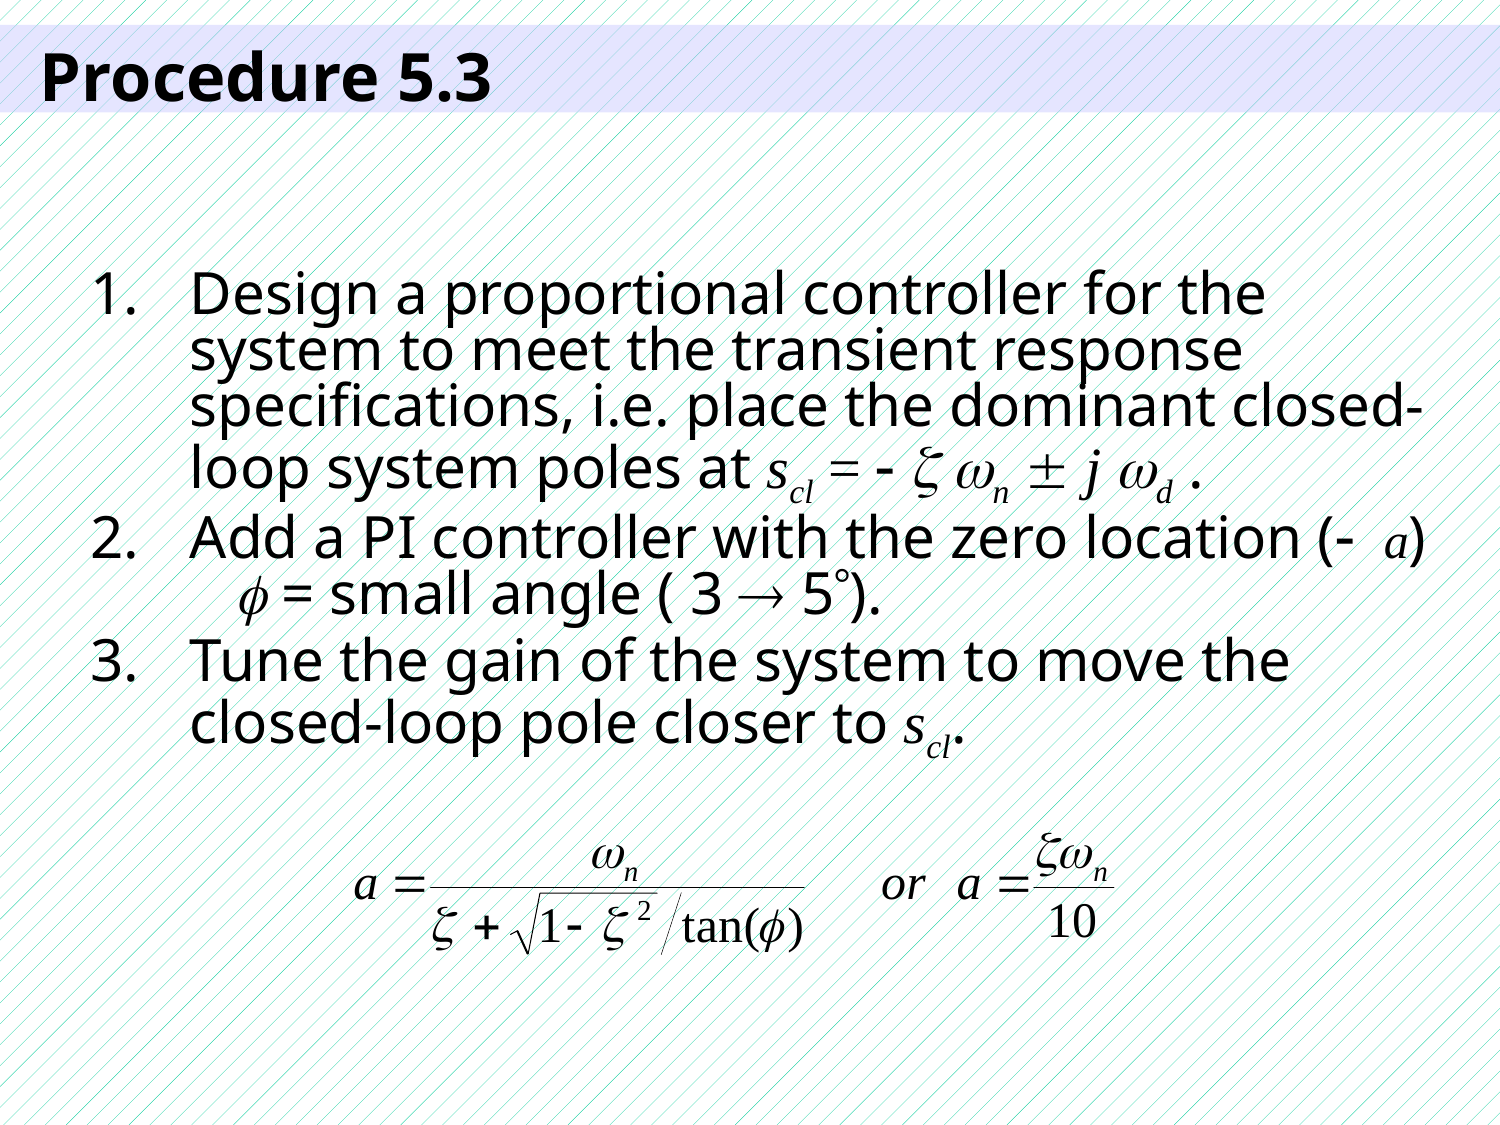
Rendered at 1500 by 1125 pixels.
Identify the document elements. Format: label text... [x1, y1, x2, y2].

title Procedure 5.3 [24, 24, 1476, 126]
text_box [349, 824, 1119, 961]
list Design a proportional controller for the system to meet the transient response specifications, i.e. place the dominant closed-loop system poles at scl =  z wn  j wd . Add a PI controller with the zero location (- a)  = small angle ( 3  5). Tune the gain of the system to move the closed-loop pole closer to scl. [74, 262, 1451, 492]
list Design a proportional controller for the system to meet the transient response specifications, i.e. place the dominant closed-loop system poles at scl =  z wn  j wd . Add a PI controller with the zero location (- a)  = small angle ( 3  5). Tune the gain of the system to move the closed-loop pole closer to scl. [74, 493, 1451, 801]
